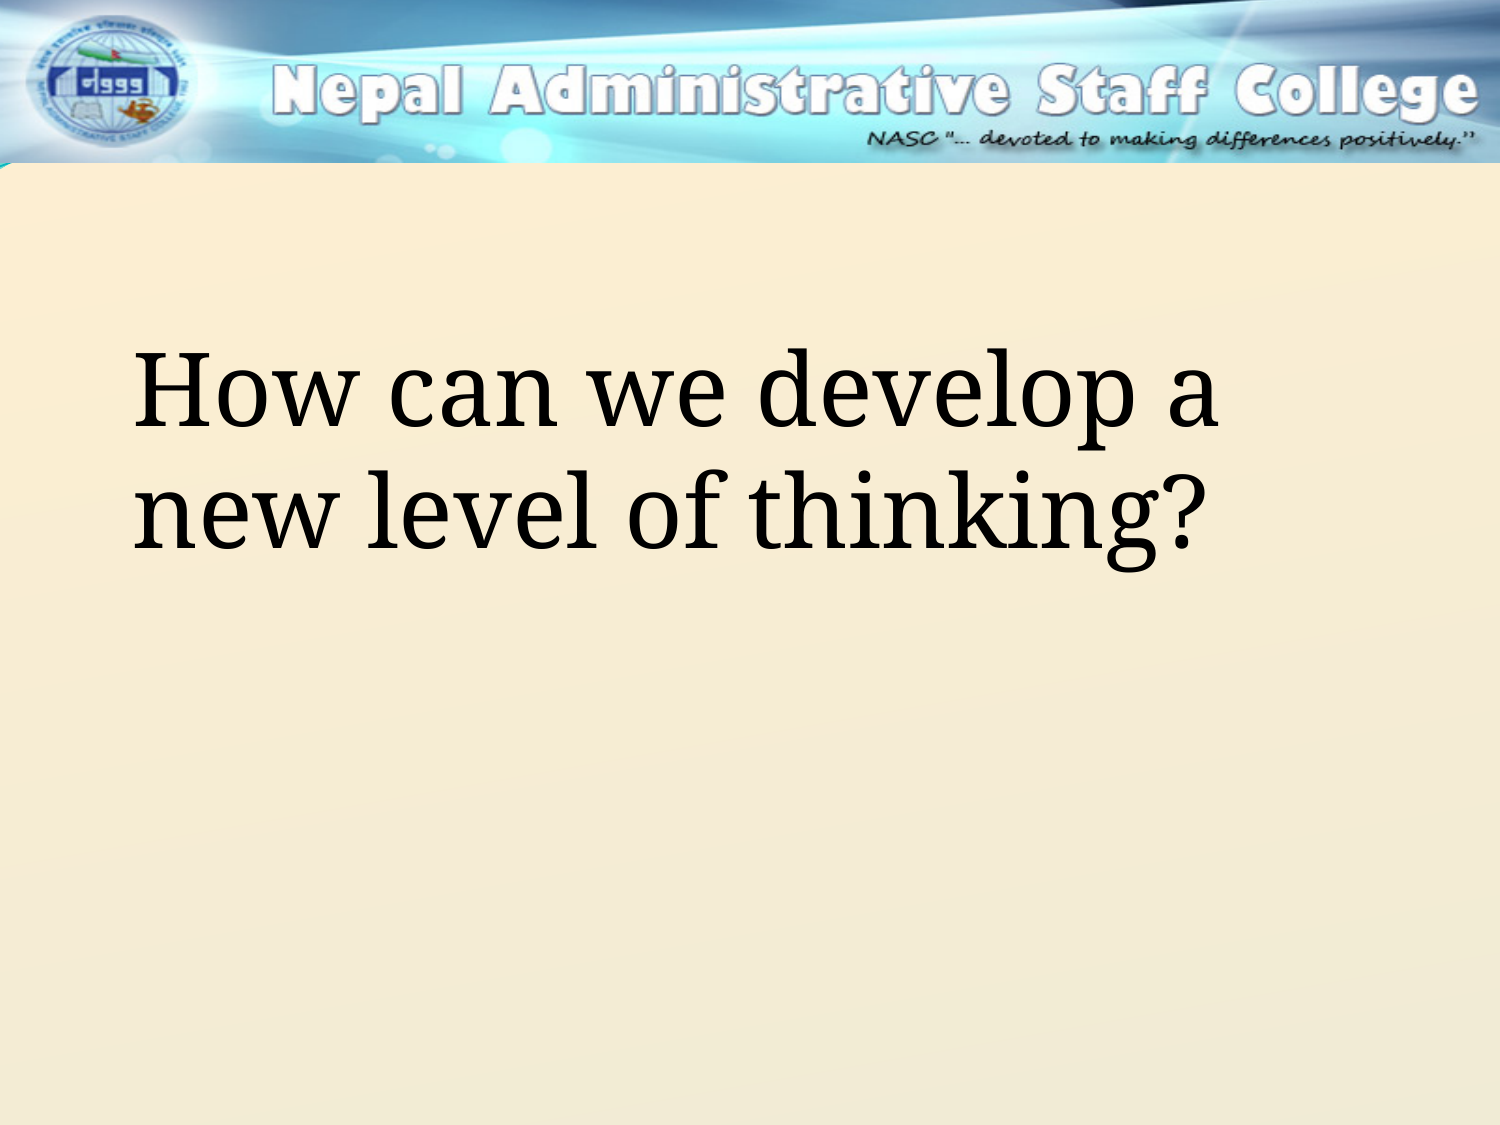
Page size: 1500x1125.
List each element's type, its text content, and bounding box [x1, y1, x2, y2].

list How can we develop a new level of thinking? [75, 317, 1425, 1038]
picture [0, 0, 1500, 163]
